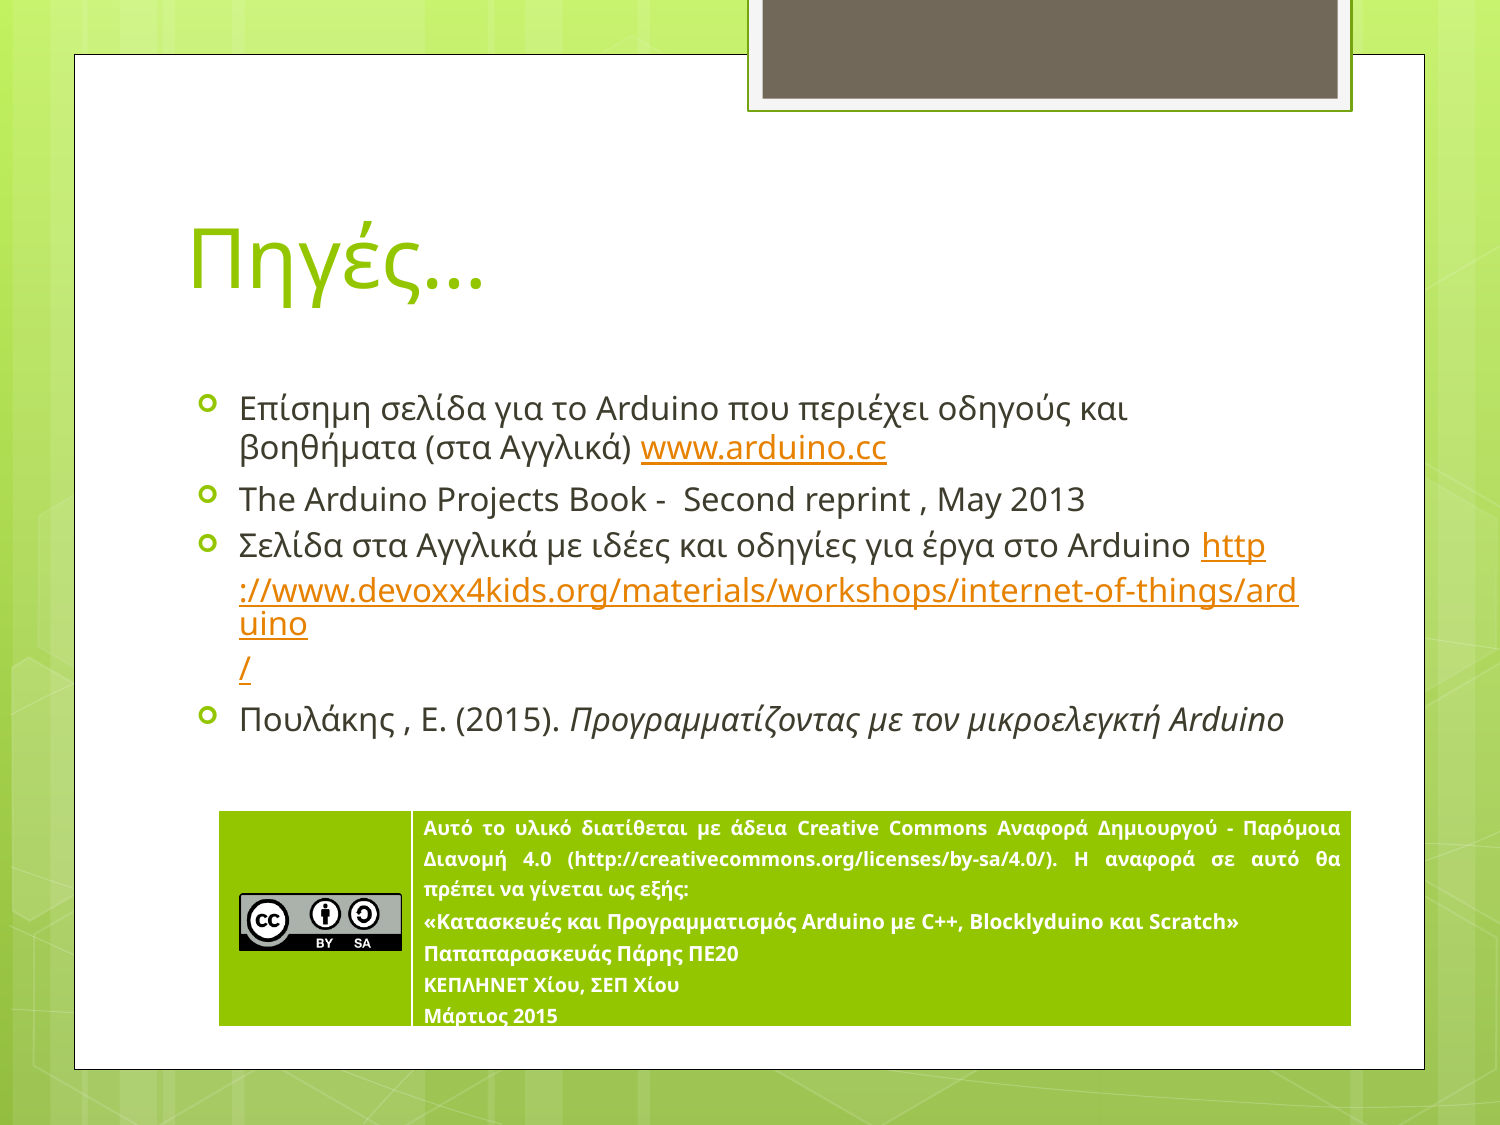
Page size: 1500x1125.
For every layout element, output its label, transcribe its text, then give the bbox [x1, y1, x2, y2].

list Επίσημη σελίδα για το Arduino που περιέχει οδηγούς και βοηθήματα (στα Αγγλικά) www.arduino.cc The Arduino Projects Book - Second reprint , May 2013 Σελίδα στα Αγγλικά με ιδέες και οδηγίες για έργα στο Arduino http://www.devoxx4kids.org/materials/workshops/internet-of-things/arduino/ Πουλάκης , Ε. (2015). Προγραμματίζοντας με τον μικροελεγκτή Arduino [171, 379, 1317, 740]
table_header [219, 811, 411, 1026]
picture [238, 892, 403, 951]
table_header Αυτό το υλικό διατίθεται με άδεια Creative Commons Αναφορά Δημιουργού - Παρόμοια Διανομή 4.0 (http://creativecommons.org/licenses/by-sa/4.0/). Η αναφορά σε αυτό θα πρέπει να γίνεται ως εξής: «Κατασκευές και Προγραμματισμός Arduino με C++, Blocklyduino και Scratch» Παπαπαρασκευάς Πάρης ΠΕ20 ΚΕΠΛΗΝΕΤ Χίου, ΣΕΠ Χίου Μάρτιος 2015 [413, 811, 1351, 1026]
title Πηγές… [171, 125, 1324, 313]
